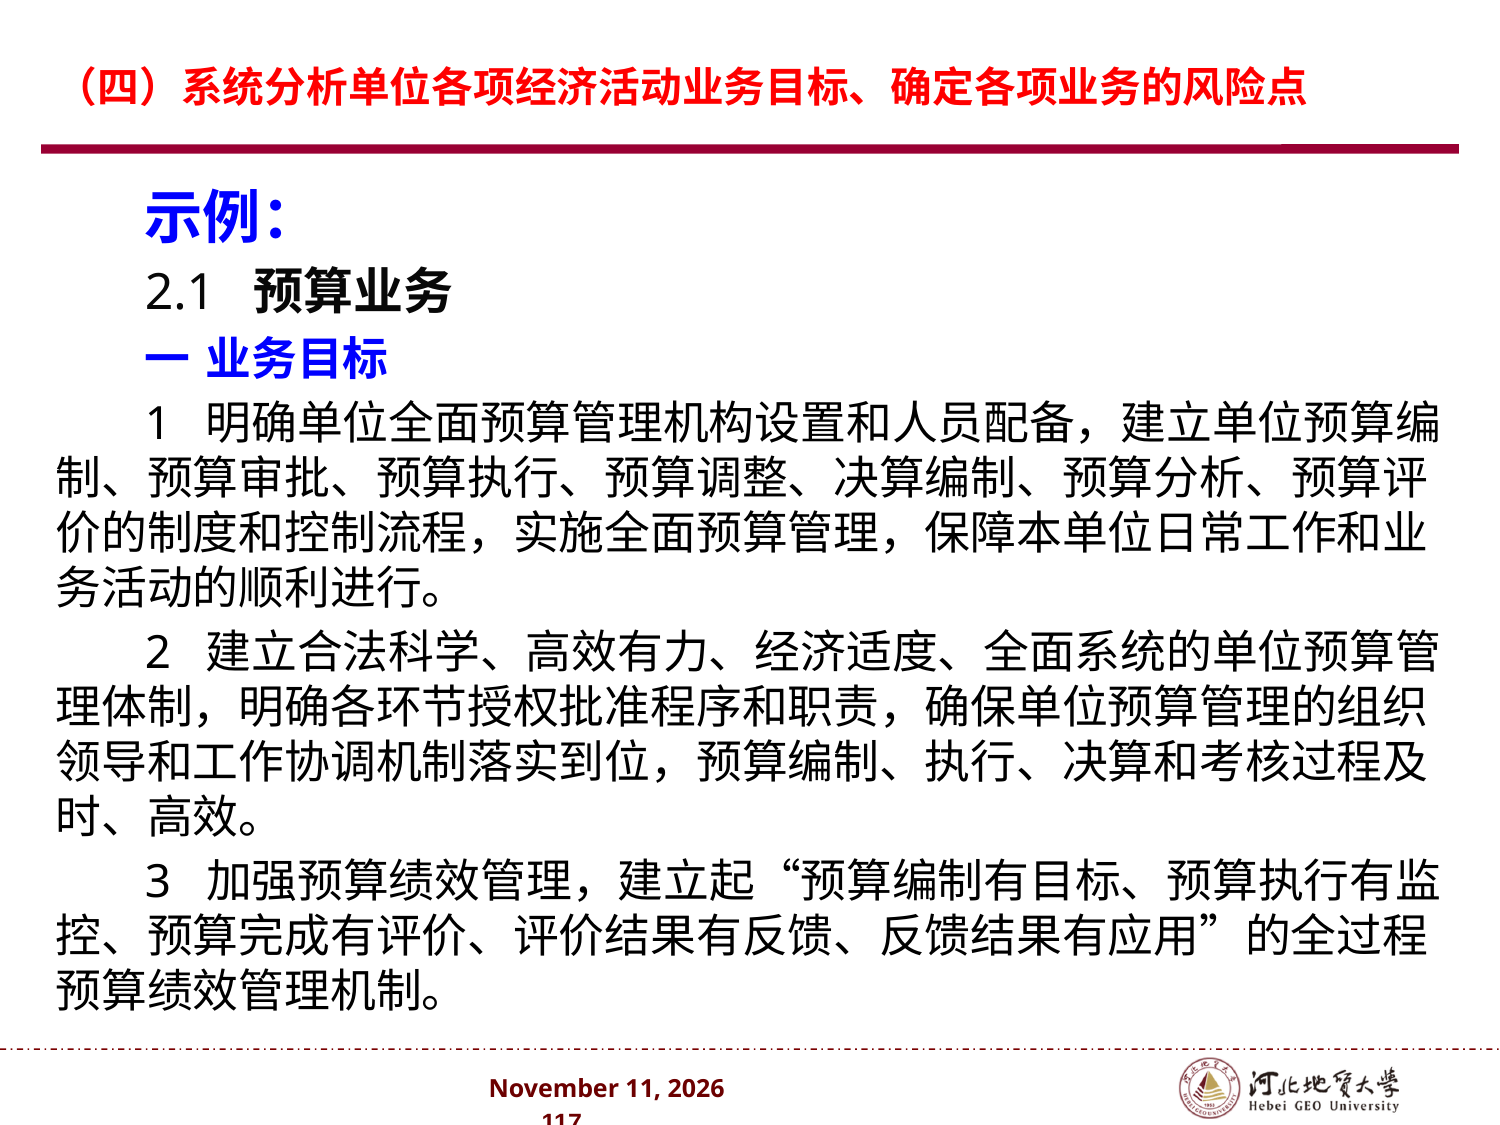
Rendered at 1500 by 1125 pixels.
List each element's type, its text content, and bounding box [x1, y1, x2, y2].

picture [1159, 1049, 1420, 1125]
text_box 示例： 2.1 预算业务 一 业务目标 1 明确单位全面预算管理机构设置和人员配备，建立单位预算编制、预算审批、预算执行、预算调整、决算编制、预算分析、预算评价的制度和控制流程，实施全面预算管理，保障本单位日常工作和业务活动的顺利进行。 2 建立合法科学、高效有力、经济适度、全面系统的单位预算管理体制，明确各环节授权批准程序和职责，确保单位预算管理的组织领导和工作协调机制落实到位，预算编制、执行、决算和考核过程及时、高效。 3 加强预算绩效管理，建立起“预算编制有目标、预算执行有监控、预算完成有评价、评价结果有反馈、反馈结果有应用”的全过程预算绩效管理机制。 [41, 172, 1459, 1035]
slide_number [473, 1064, 990, 1109]
title （四）系统分析单位各项经济活动业务目标、确定各项业务的风险点 [40, 18, 1460, 126]
